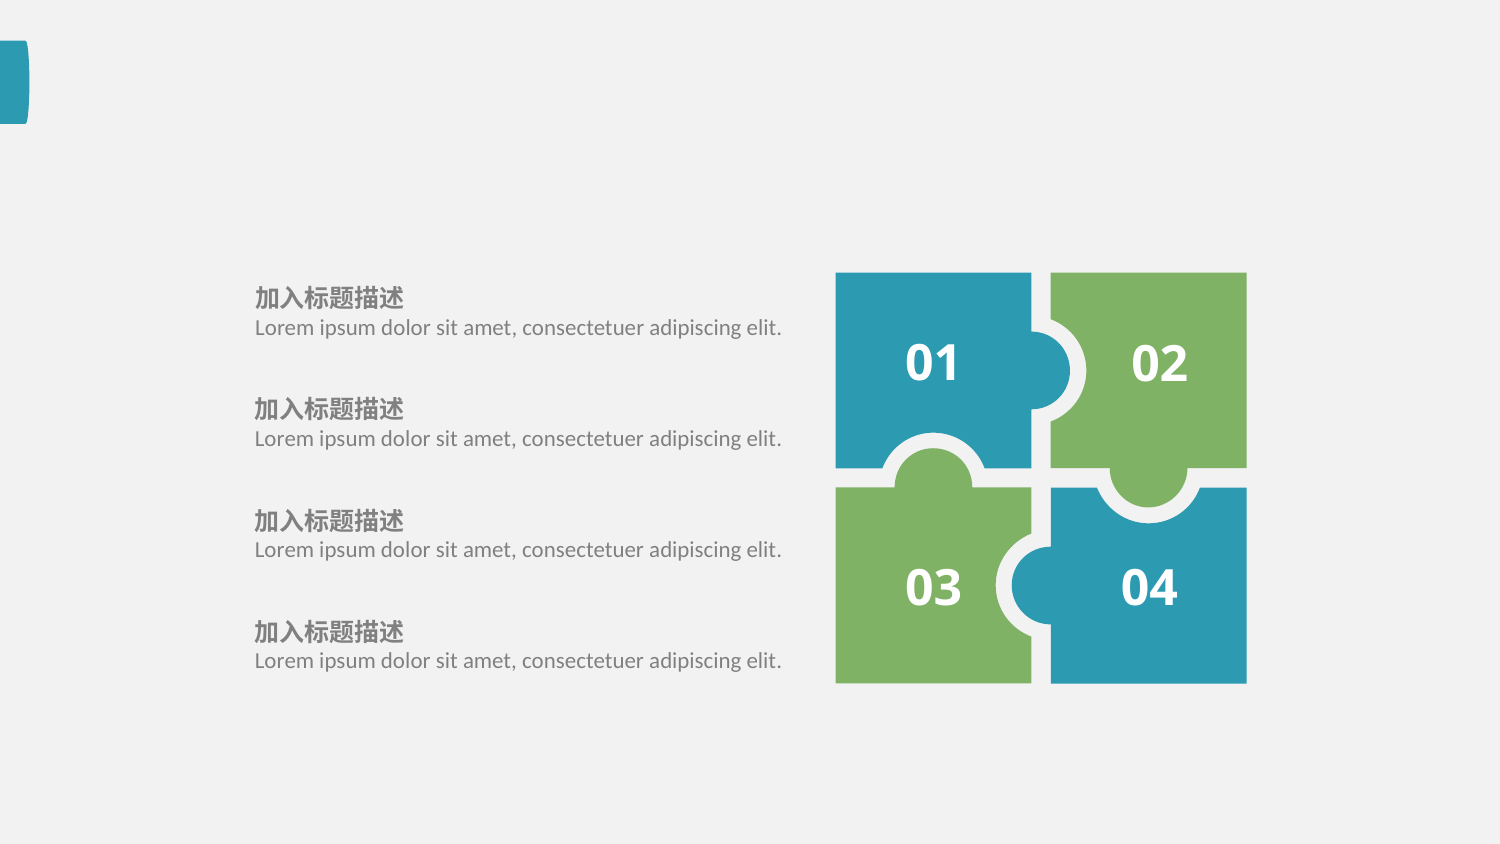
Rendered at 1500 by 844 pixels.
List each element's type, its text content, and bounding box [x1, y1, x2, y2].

text_box 加入标题描述 Lorem ipsum dolor sit amet, consectetuer adipiscing elit. [243, 277, 807, 346]
text_box 加入标题描述 Lorem ipsum dolor sit amet, consectetuer adipiscing elit. [243, 388, 830, 457]
text_box 加入标题描述 Lorem ipsum dolor sit amet, consectetuer adipiscing elit. [243, 610, 830, 680]
text_box 加入标题描述 Lorem ipsum dolor sit amet, consectetuer adipiscing elit. [243, 499, 830, 568]
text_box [835, 272, 1247, 684]
